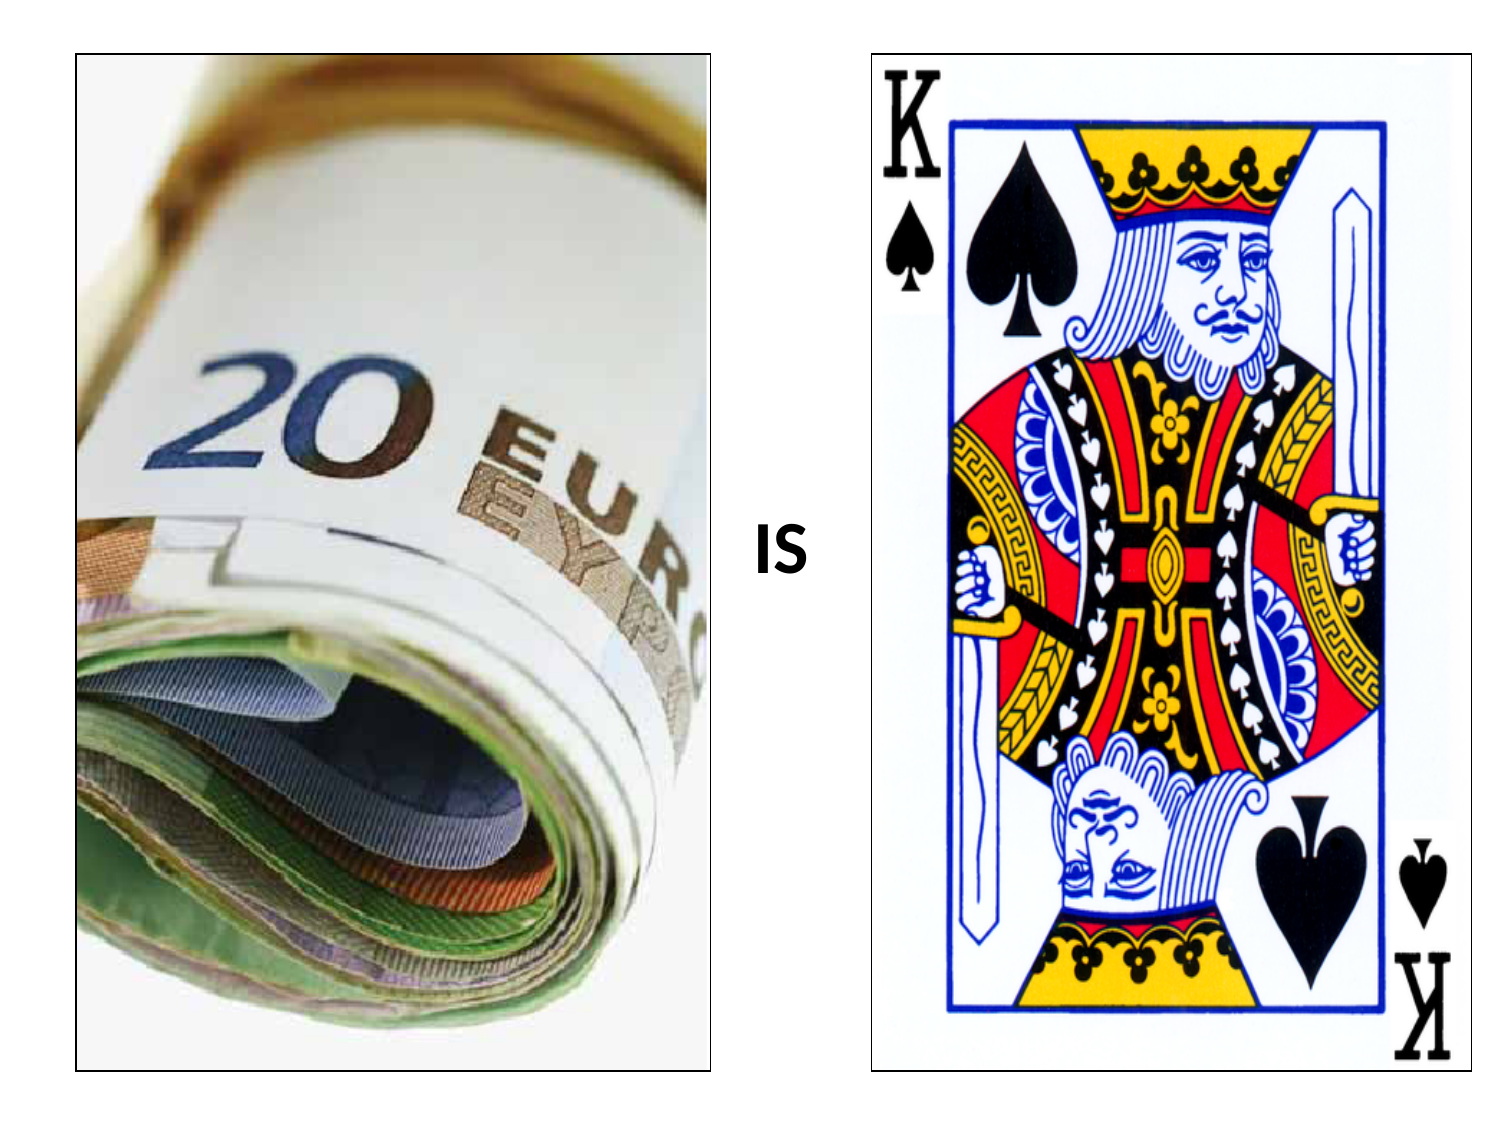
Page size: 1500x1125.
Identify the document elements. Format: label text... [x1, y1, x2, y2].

text_box IS [738, 491, 845, 597]
picture [871, 54, 1471, 1071]
picture [76, 54, 710, 1071]
